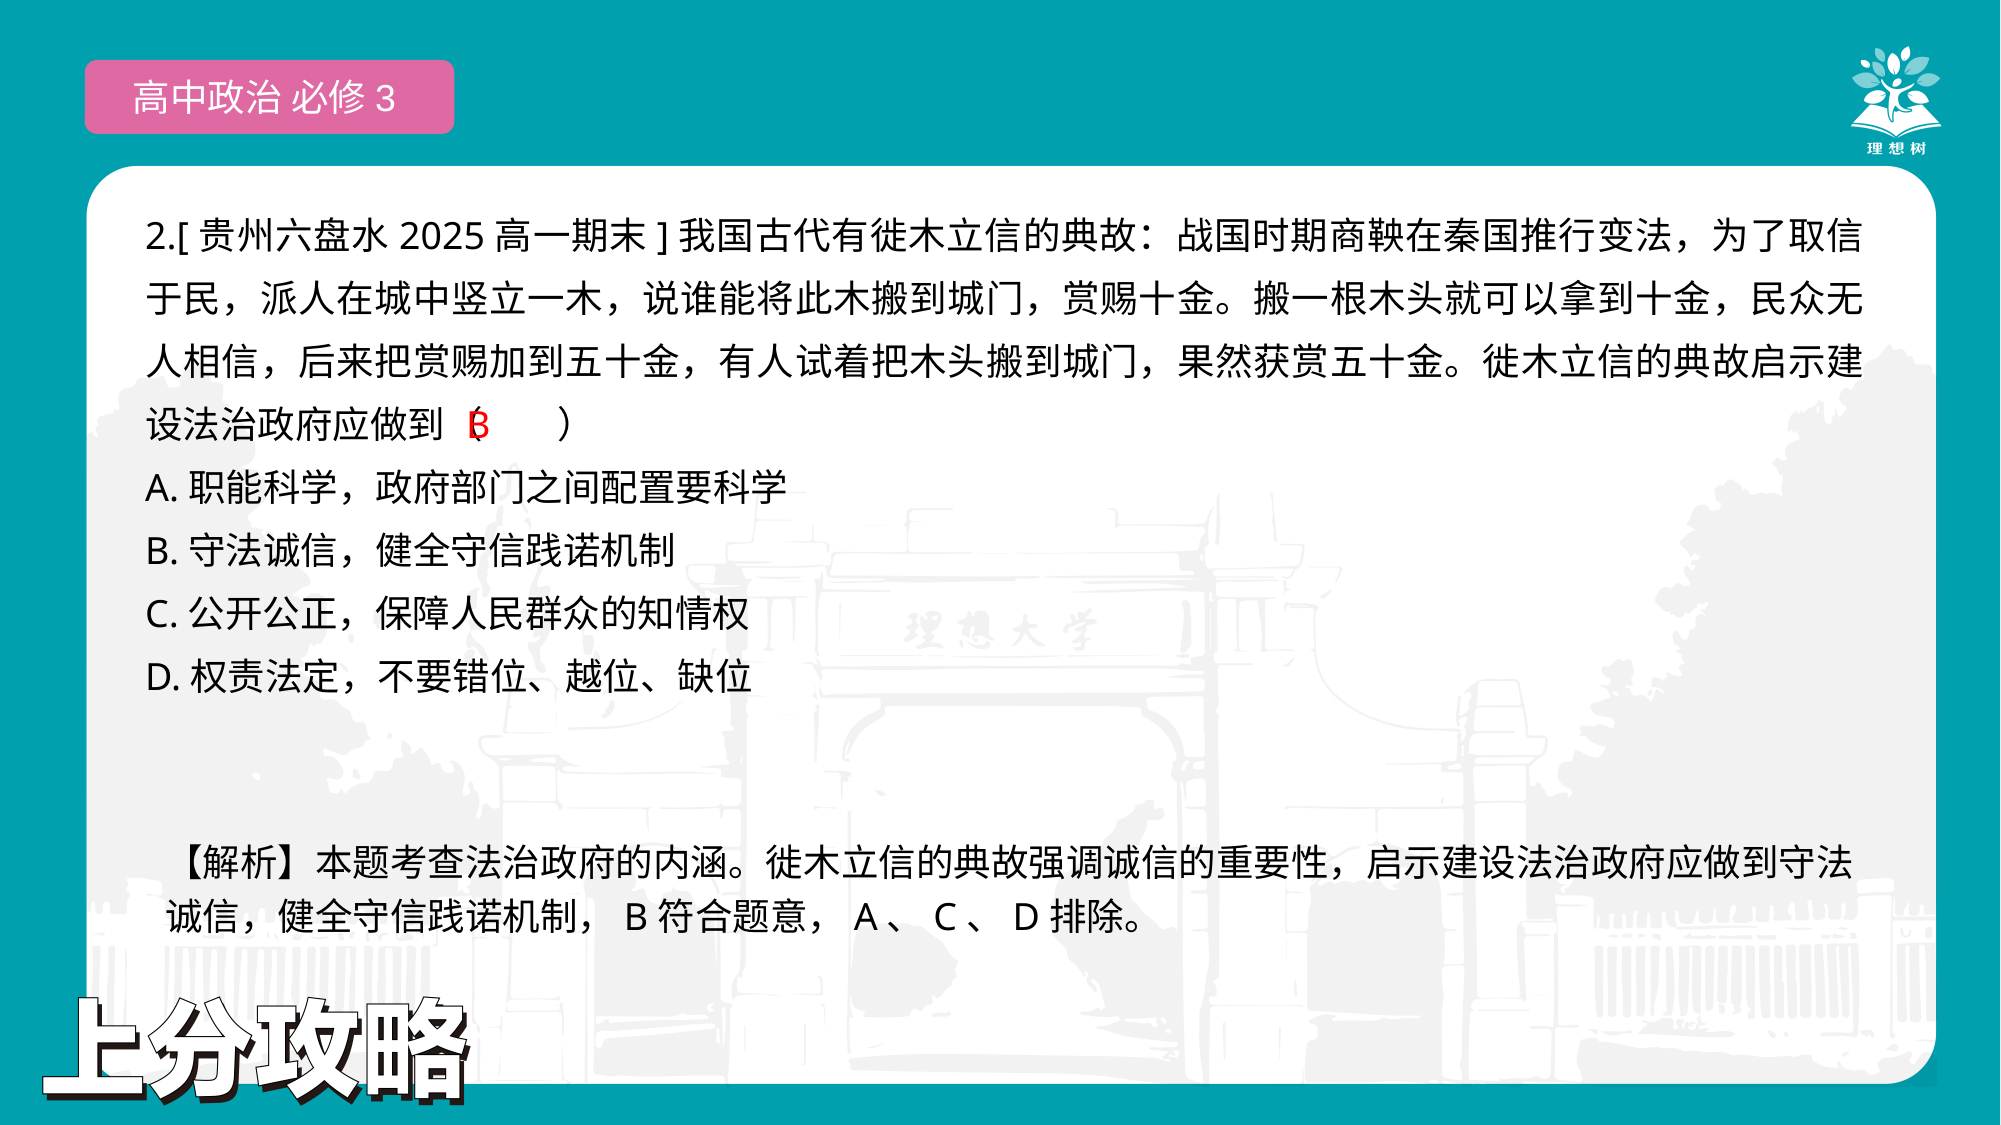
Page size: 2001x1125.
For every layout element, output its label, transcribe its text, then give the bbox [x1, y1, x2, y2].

text_box 2.[贵州六盘水2025高一期末]我国古代有徙木立信的典故：战国时期商鞅在秦国推行变法，为了取信于民，派人在城中竖立一木，说谁能将此木搬到城门，赏赐十金。搬一根木头就可以拿到十金，民众无人相信，后来把赏赐加到五十金，有人试着把木头搬到城门，果然获赏五十金。徙木立信的典故启示建设法治政府应做到（ ） A.职能科学，政府部门之间配置要科学 B.守法诚信，健全守信践诺机制 C.公开公正，保障人民群众的知情权 D.权责法定，不要错位、越位、缺位 [130, 187, 1880, 706]
text_box B [441, 371, 559, 454]
text_box 高中政治 必修3 [83, 58, 456, 135]
picture [0, 0, 2001, 1125]
text_box 【解析】本题考查法治政府的内涵。徙木立信的典故强调诚信的重要性，启示建设法治政府应做到守法诚信，健全守信践诺机制，B符合题意，A、C、D排除。 [150, 822, 1869, 946]
